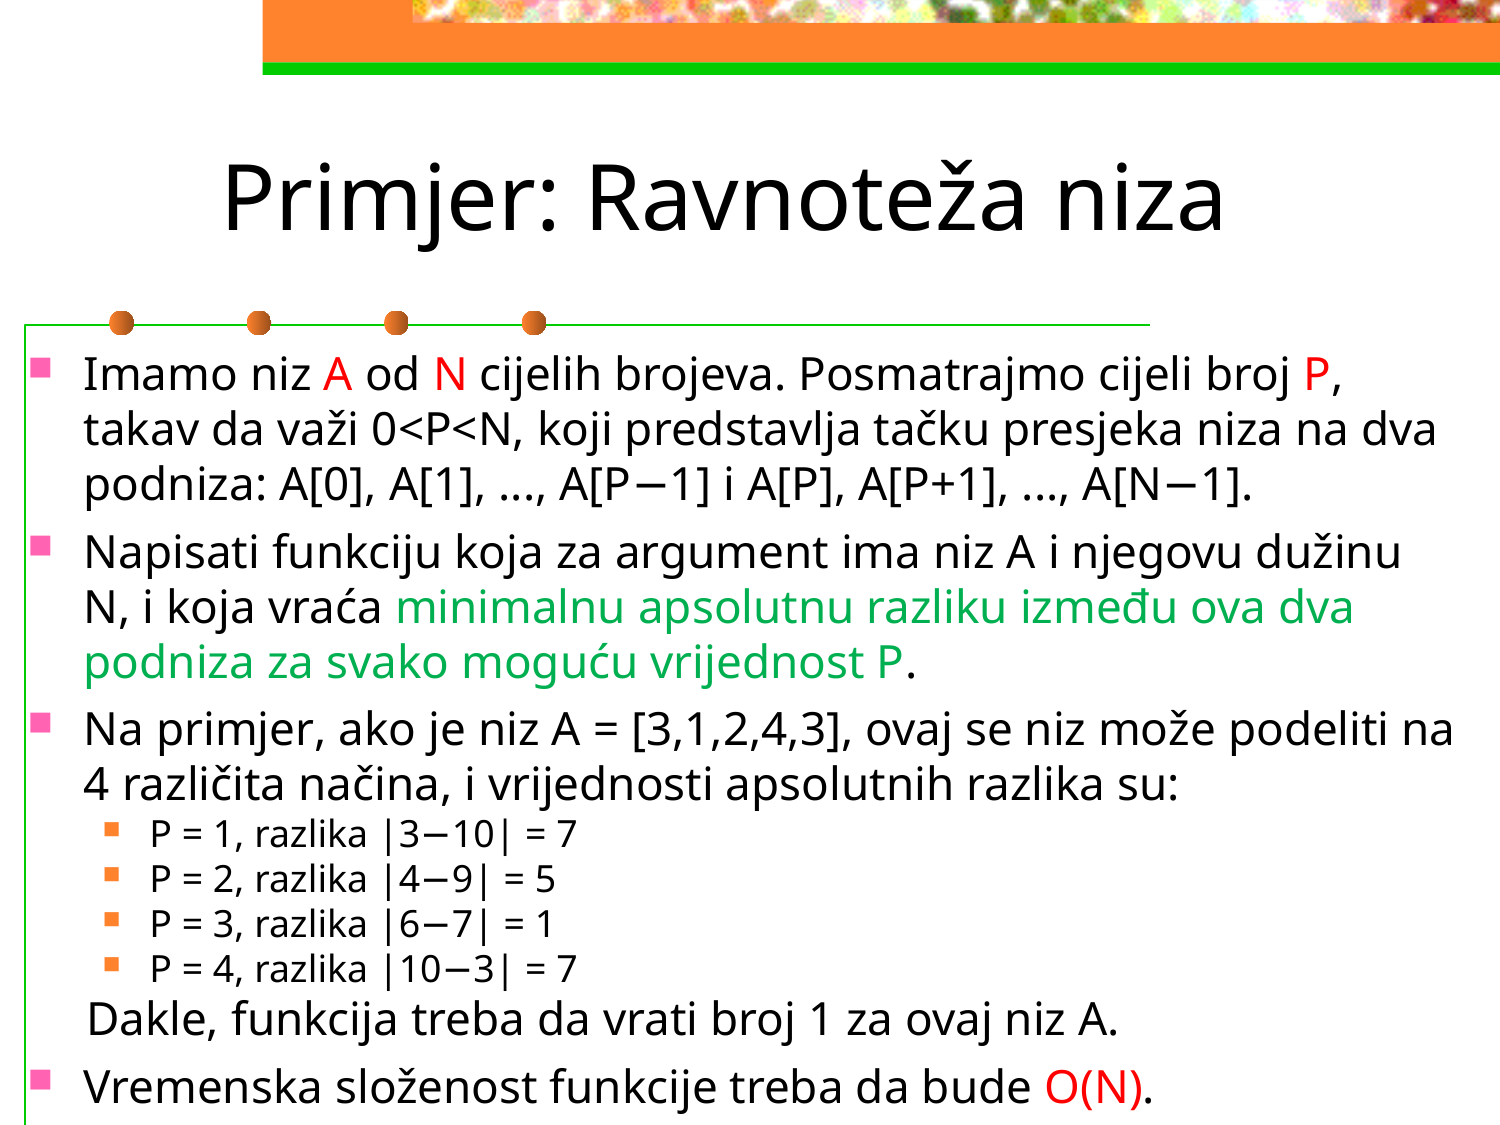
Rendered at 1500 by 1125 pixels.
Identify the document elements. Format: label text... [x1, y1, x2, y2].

title Primjer: Ravnoteža niza [87, 99, 1363, 288]
text_box Imamo niz A od N cijelih brojeva. Posmatrajmo cijeli broj P, takav da važi 0<P<N, koji predstavlja tačku presjeka niza na dva podniza: A[0], A[1], ..., A[P−1] i A[P], A[P+1], ..., A[N−1]. Napisati funkciju koja za argument ima niz A i njegovu dužinu N, i koja vraća minimalnu apsolutnu razliku između ova dva podniza za svako moguću vrijednost P. Na primjer, ako je niz A = [3,1,2,4,3], ovaj se niz može podeliti na 4 različita načina, i vrijednosti apsolutnih razlika su: P = 1, razlika |3−10| = 7 P = 2, razlika |4−9| = 5 P = 3, razlika |6−7| = 1 P = 4, razlika |10−3| = 7 Dakle, funkcija treba da vrati broj 1 za ovaj niz A. Vremenska složenost funkcije treba da bude O(N). [12, 337, 1475, 1113]
picture [412, 0, 1500, 23]
